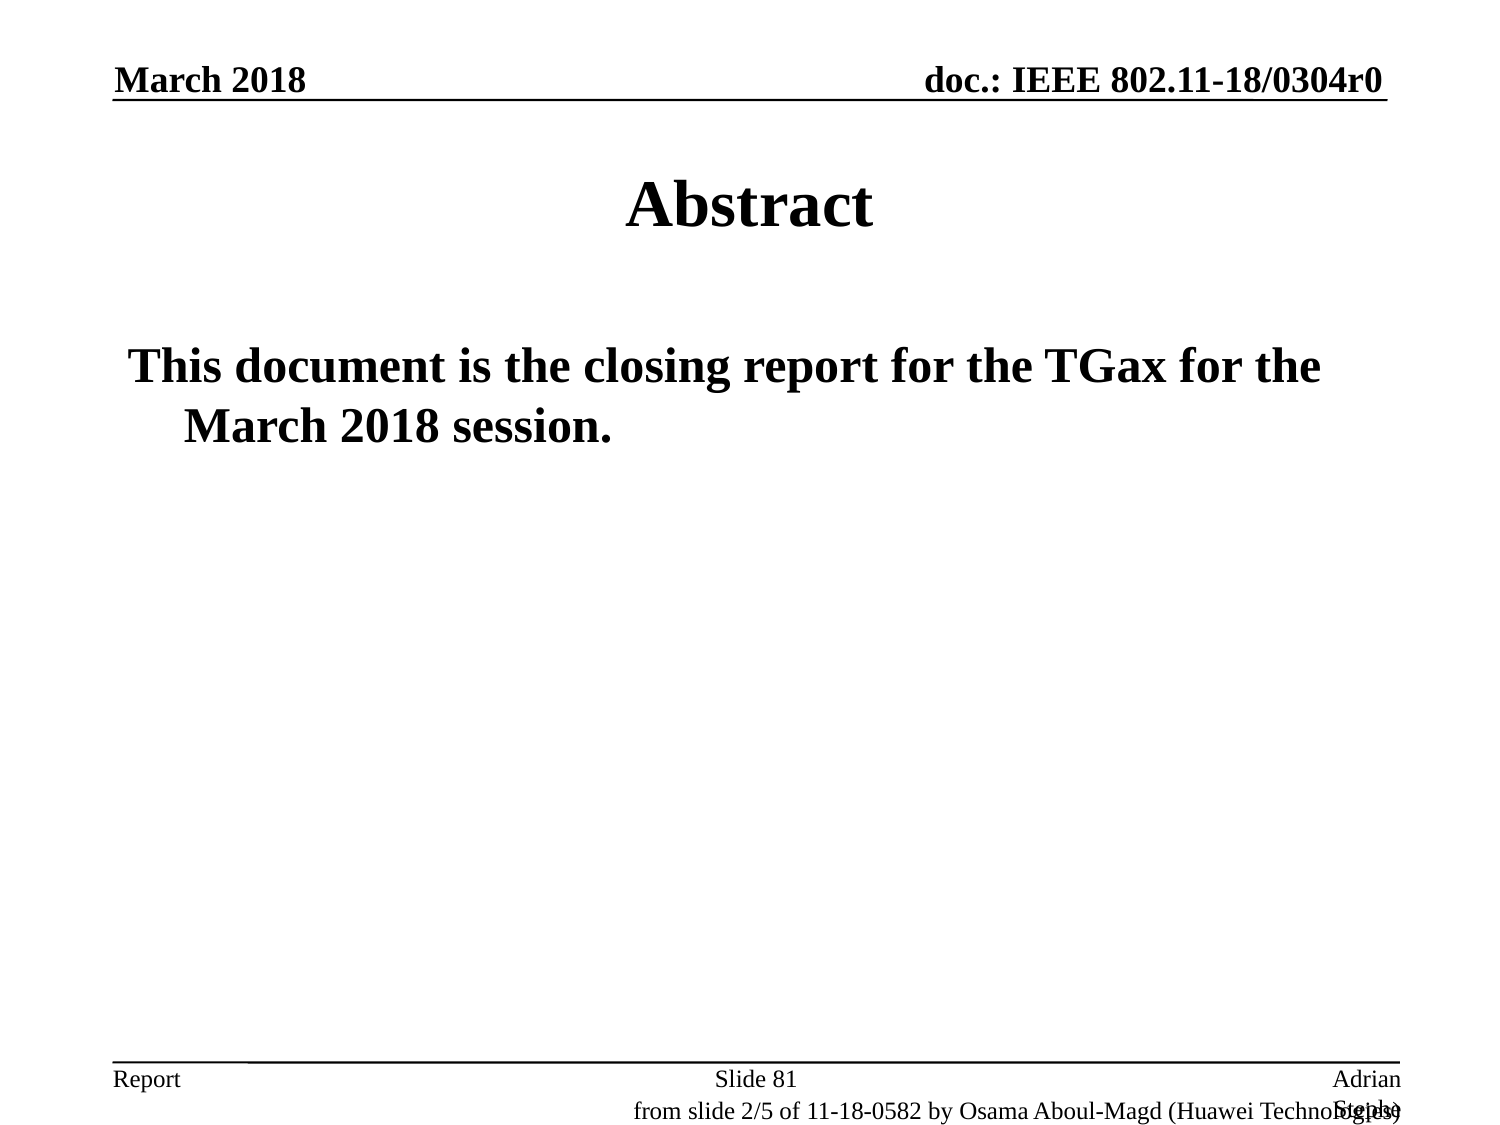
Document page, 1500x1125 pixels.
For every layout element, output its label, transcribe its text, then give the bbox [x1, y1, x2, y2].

list This document is the closing report for the TGax for the March 2018 session. [112, 324, 1388, 1000]
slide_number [114, 54, 374, 101]
slide_number Slide 81 [711, 1061, 801, 1093]
text_box from slide 2/5 of 11-18-0582 by Osama Aboul-Magd (Huawei Technologies) [343, 1087, 1417, 1125]
title Abstract [112, 112, 1388, 288]
footer Adrian Stephens, Intel Corporation [1324, 1061, 1402, 1087]
